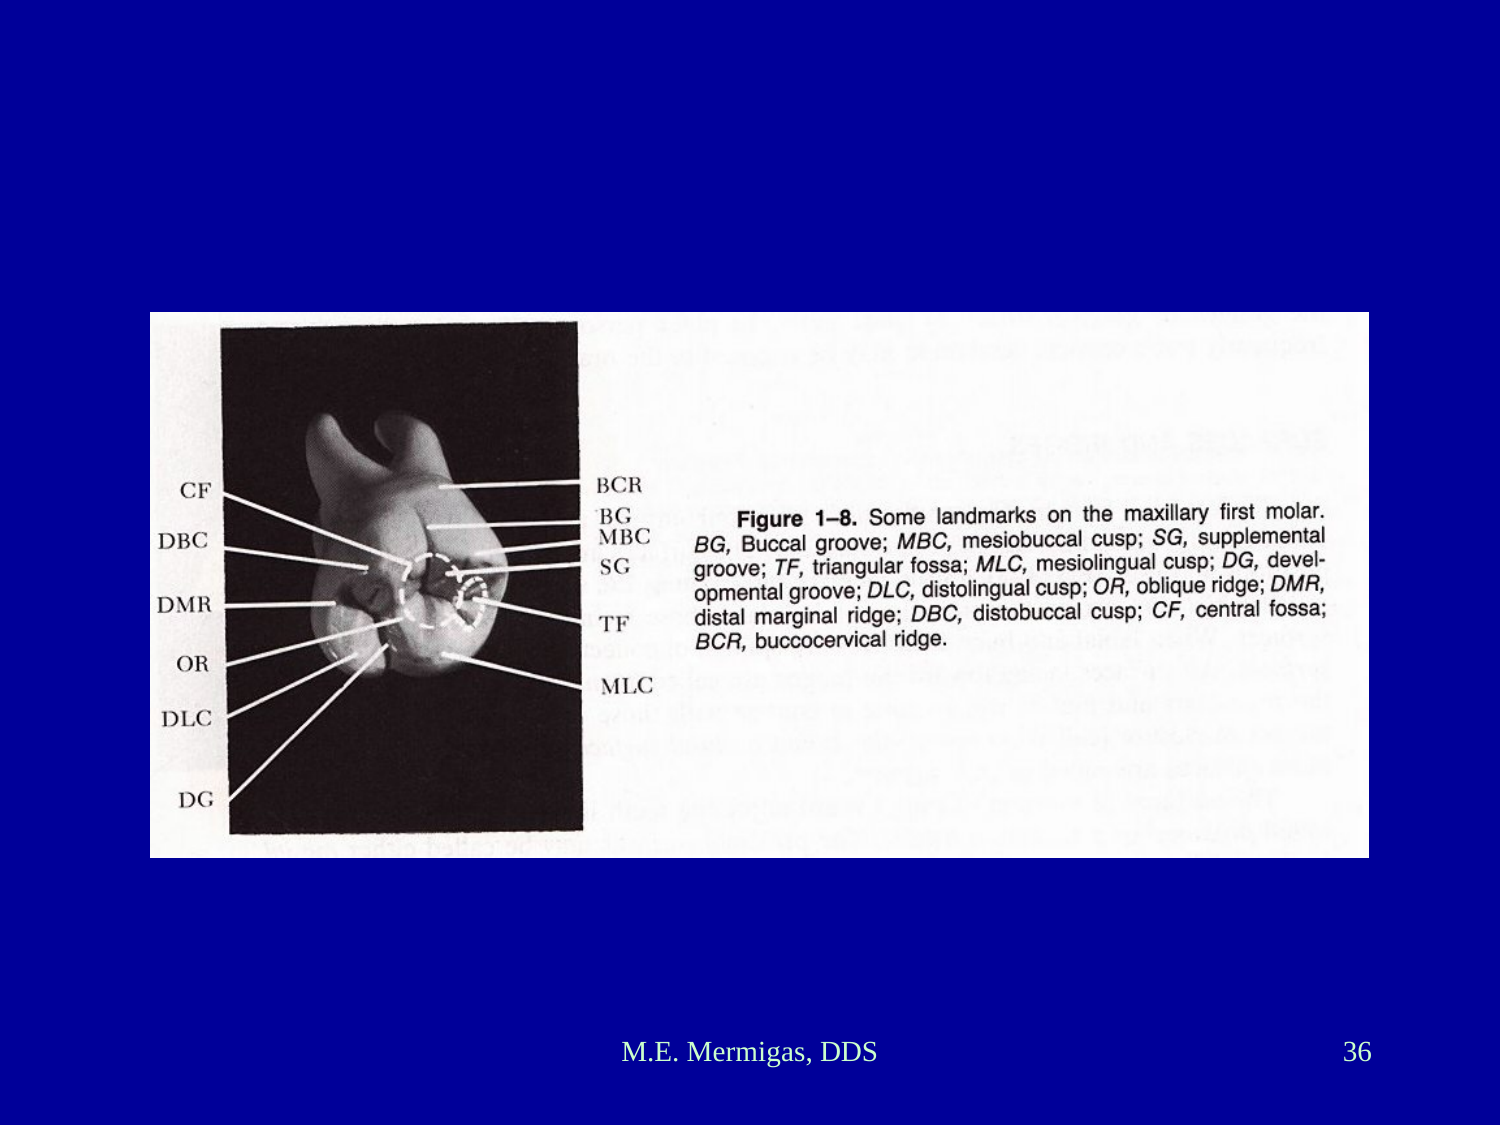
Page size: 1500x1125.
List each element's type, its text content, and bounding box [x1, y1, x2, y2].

footer M.E. Mermigas, DDS [512, 1024, 988, 1101]
picture [149, 312, 1369, 858]
slide_number 36 [1074, 1024, 1388, 1101]
